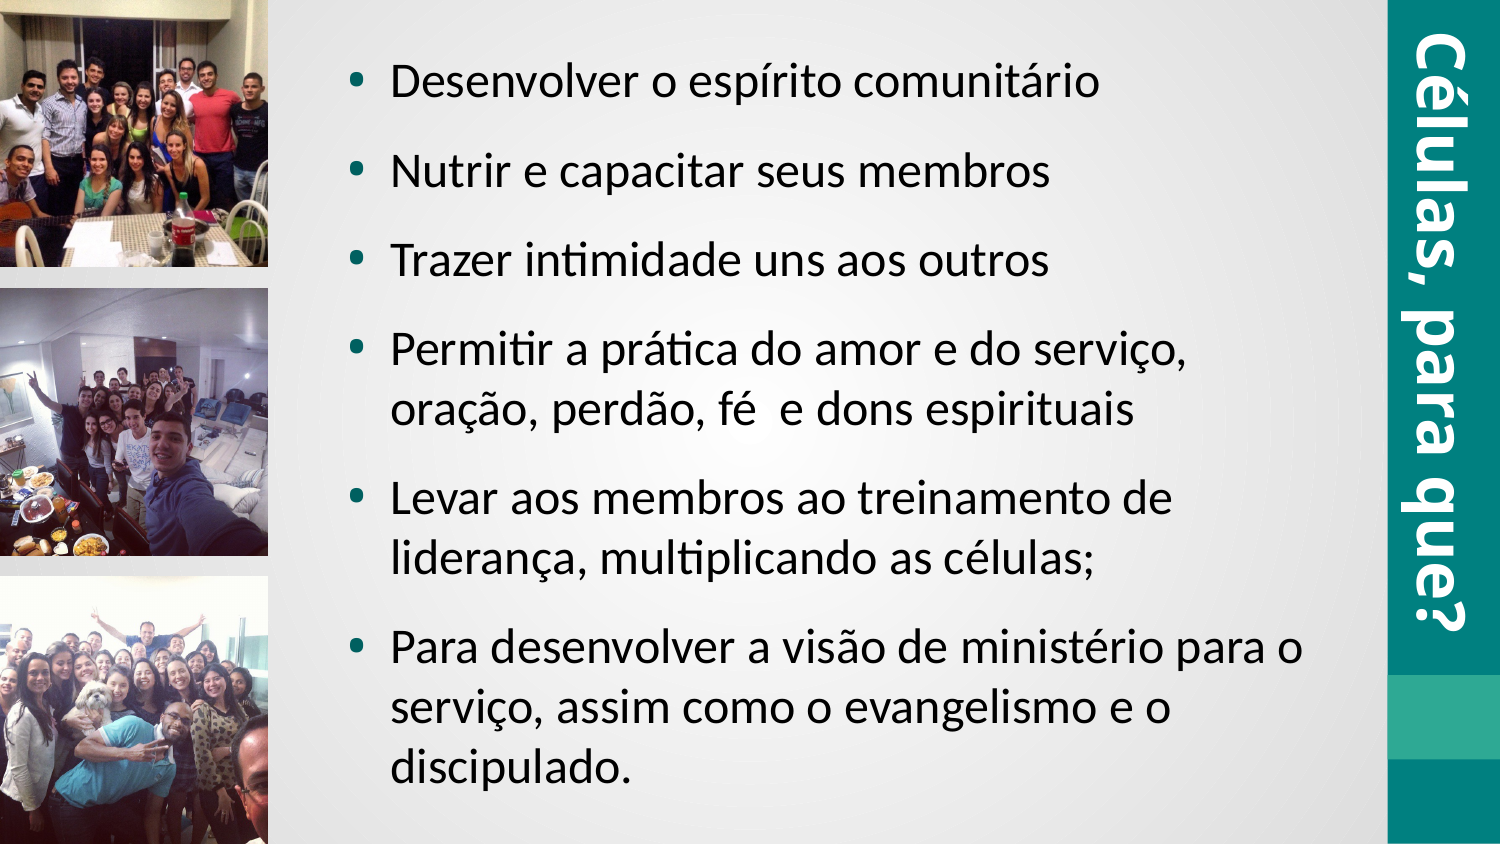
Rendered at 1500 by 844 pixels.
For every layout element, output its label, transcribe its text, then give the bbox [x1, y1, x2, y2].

text_box Desenvolver o espírito comunitário Nutrir e capacitar seus membros Trazer intimidade uns aos outros Permitir a prática do amor e do serviço, oração, perdão, fé e dons espirituais Levar aos membros ao treinamento de liderança, multiplicando as células; Para desenvolver a visão de ministério para o serviço, assim como o evangelismo e o discipulado. [340, 40, 1343, 801]
picture [0, 0, 268, 268]
picture [0, 576, 268, 844]
text_box Células, para que? [1397, 23, 1492, 651]
picture [0, 288, 268, 556]
